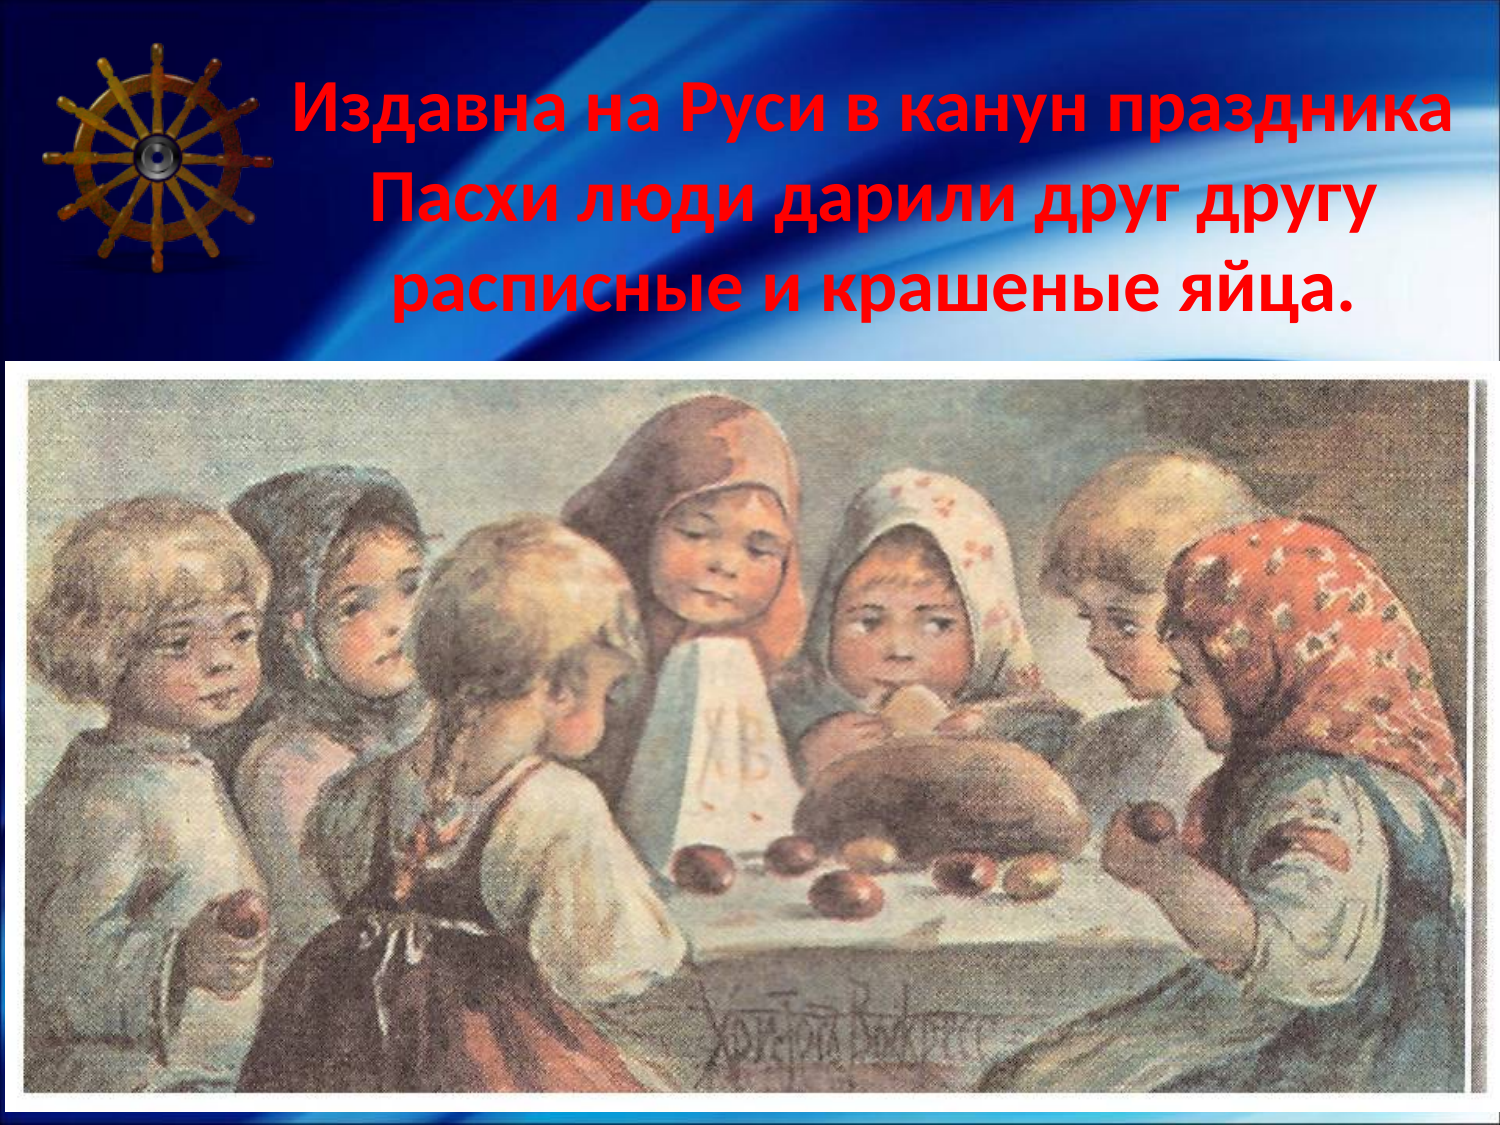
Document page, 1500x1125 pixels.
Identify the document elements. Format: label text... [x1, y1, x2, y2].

picture [0, 0, 1500, 1125]
title Издавна на Руси в канун праздника Пасхи люди дарили друг другу расписные и крашеные яйца. [265, 44, 1483, 339]
